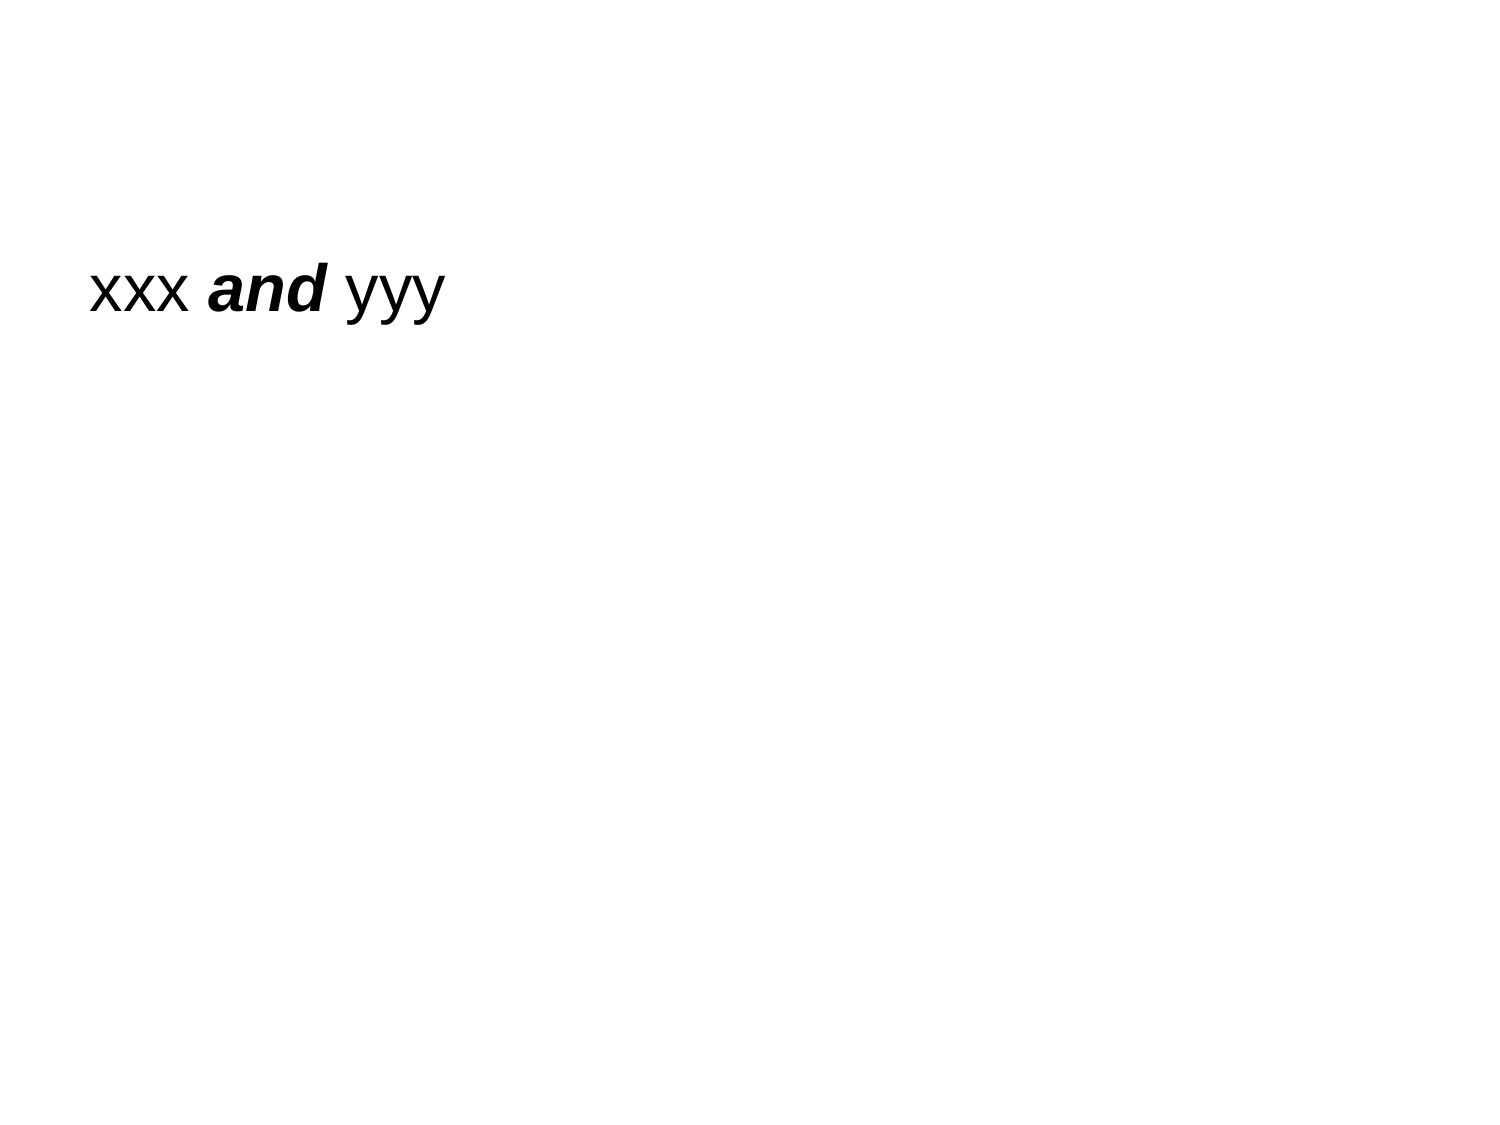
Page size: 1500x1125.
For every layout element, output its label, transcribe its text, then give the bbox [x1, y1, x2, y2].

list xxx and yyy [75, 237, 588, 375]
